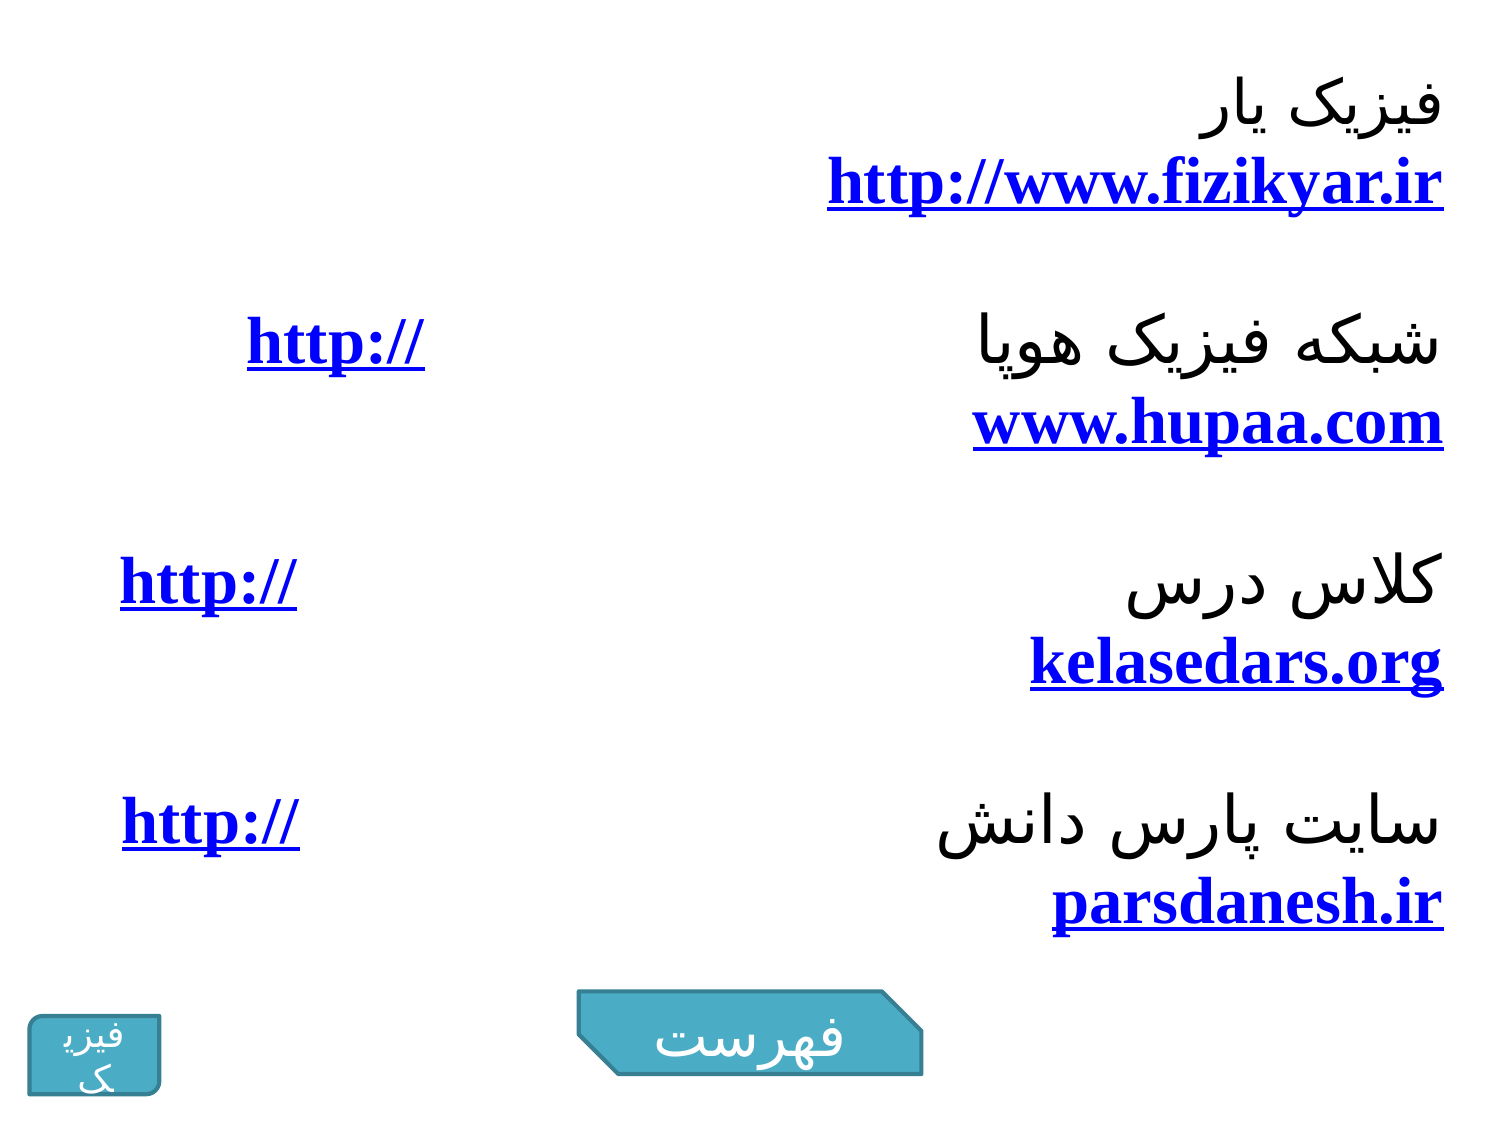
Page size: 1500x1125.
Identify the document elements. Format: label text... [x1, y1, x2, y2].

text_box فهرست [576, 989, 924, 1077]
text_box فیزیک یار http://www.fizikyar.ir شبکه فیزیک هوپا http://www.hupaa.com کلاس درس http://kelasedars.org سایت پارس دانش http://parsdanesh.ir [29, 54, 1459, 944]
text_box فیزیک [27, 1013, 162, 1097]
